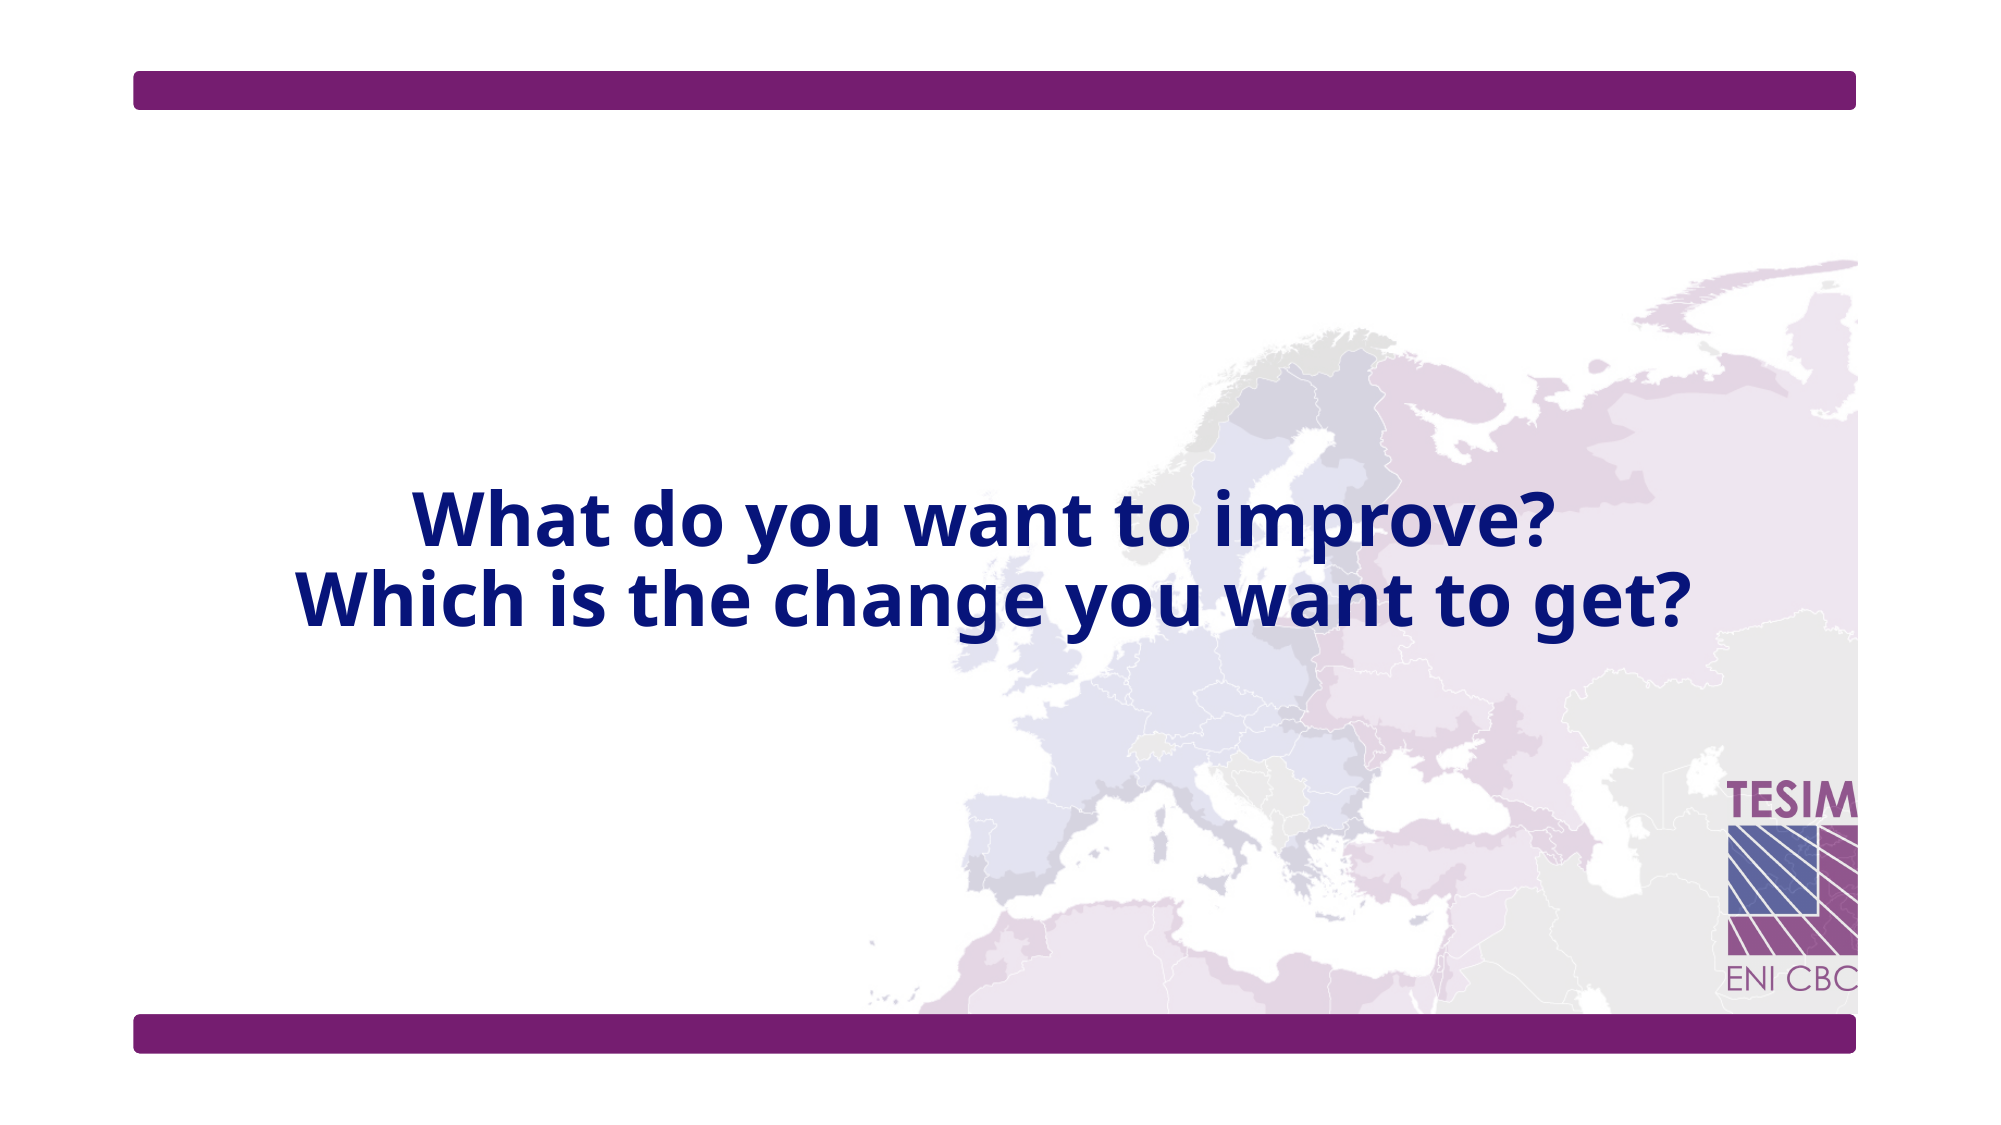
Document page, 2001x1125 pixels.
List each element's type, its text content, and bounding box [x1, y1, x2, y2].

title What do you want to improve? Which is the change you want to get? [244, 366, 1745, 758]
picture [1727, 780, 1858, 991]
